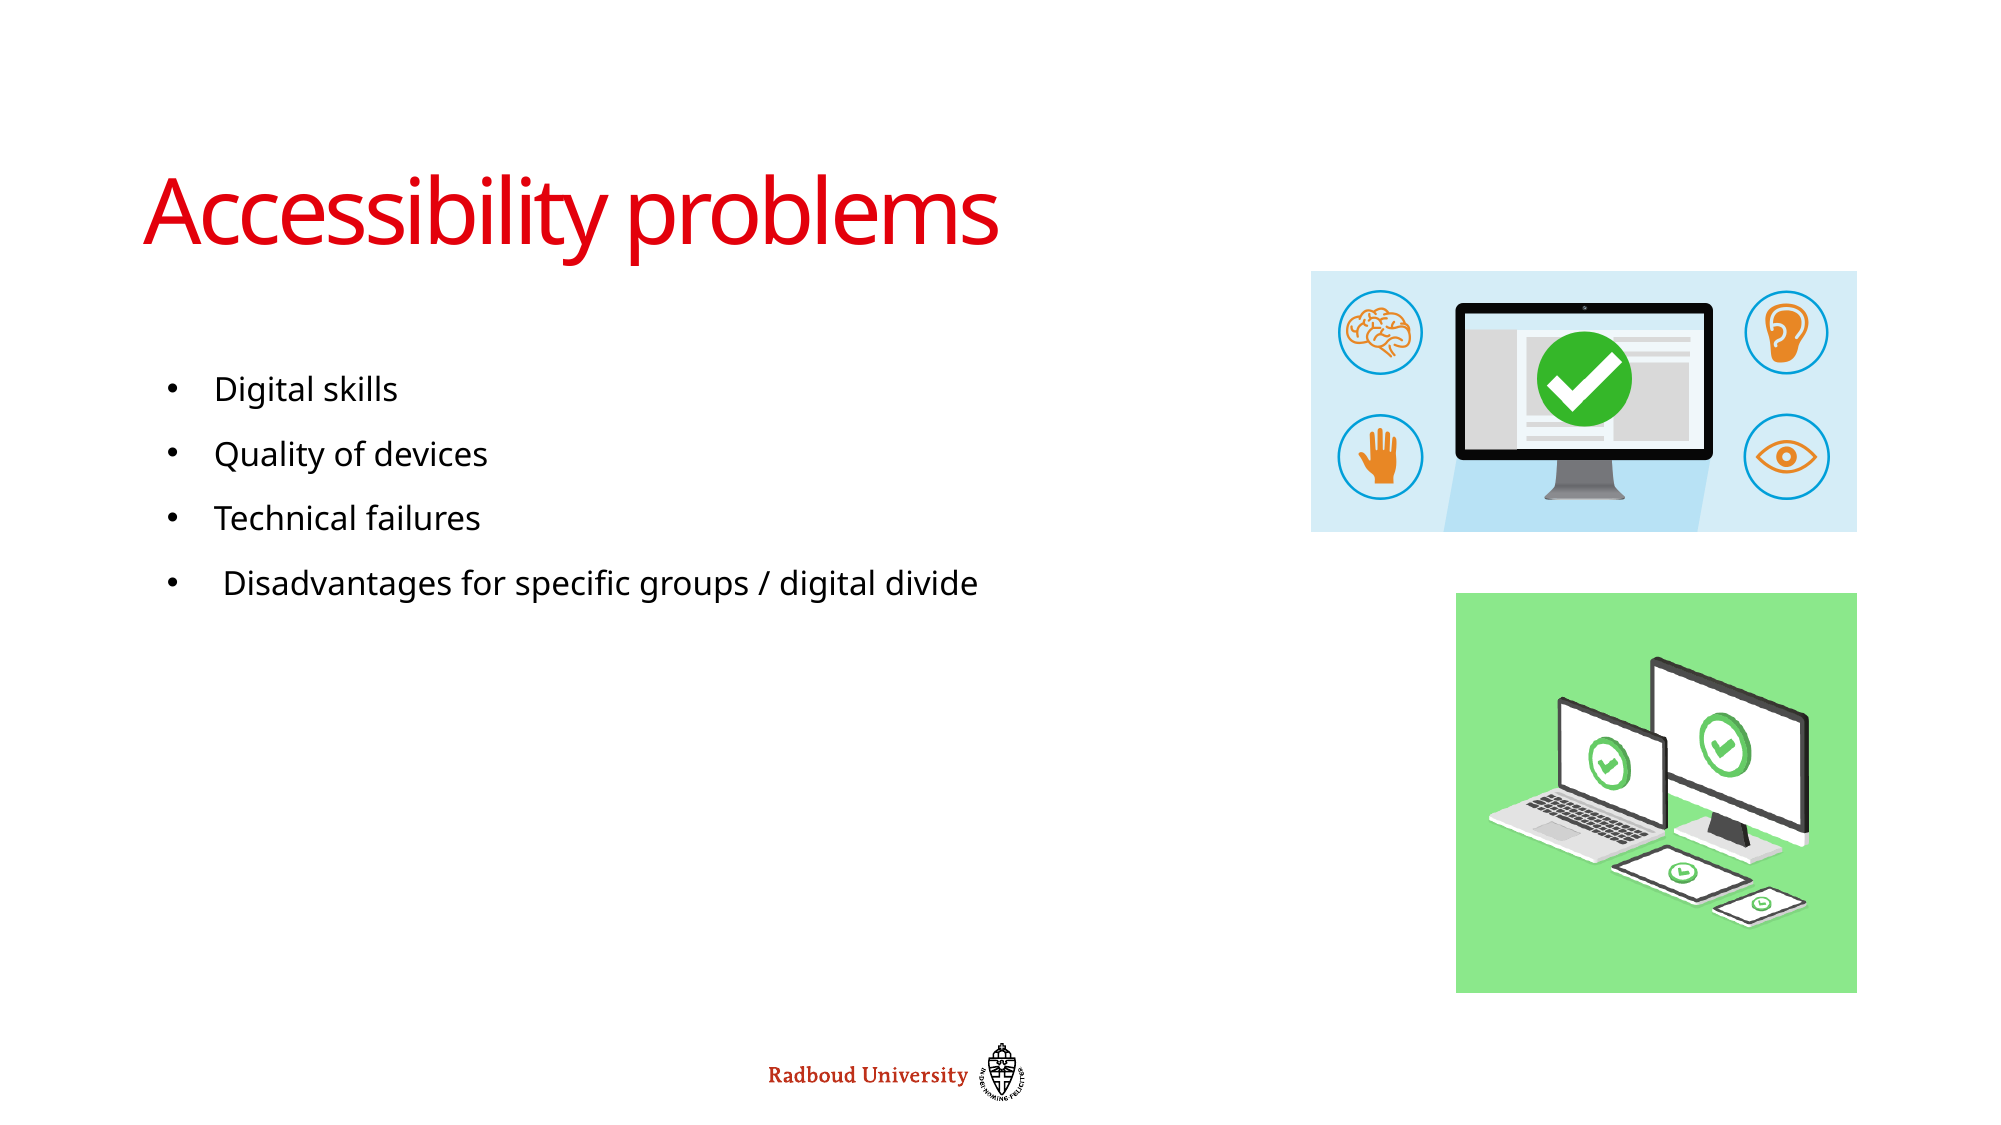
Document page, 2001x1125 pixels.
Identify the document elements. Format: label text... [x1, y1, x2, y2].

list Digital skills Quality of devices Technical failures Disadvantages for specific groups / digital divide [166, 302, 1857, 1039]
picture [1456, 592, 1857, 994]
title Accessibility problems [143, 152, 1857, 271]
picture [1311, 271, 1857, 532]
